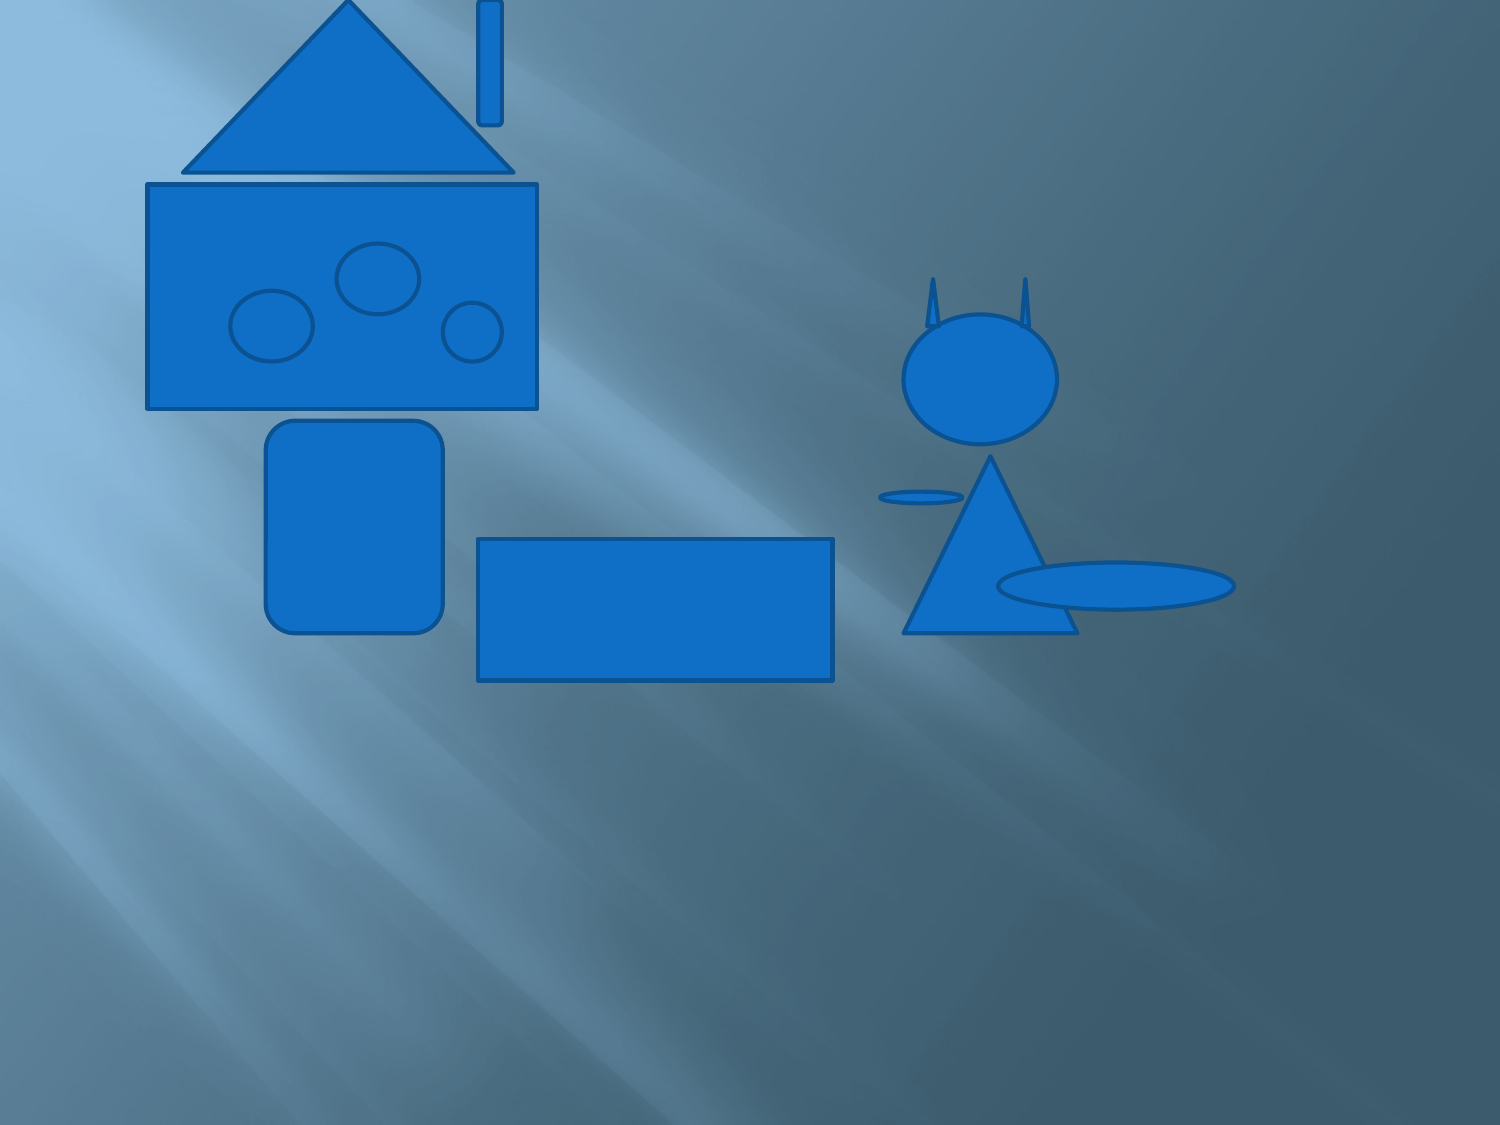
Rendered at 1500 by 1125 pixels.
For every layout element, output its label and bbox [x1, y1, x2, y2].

text_box [181, 0, 516, 175]
text_box [440, 300, 504, 364]
picture [0, 0, 1500, 1125]
text_box [334, 241, 422, 317]
text_box [476, 537, 835, 683]
text_box [925, 276, 941, 329]
text_box [263, 418, 445, 636]
text_box [476, 0, 504, 128]
text_box [1019, 276, 1032, 329]
text_box [996, 560, 1237, 612]
text_box [228, 288, 315, 364]
text_box [901, 312, 1060, 447]
text_box [901, 454, 1080, 636]
text_box [145, 182, 539, 411]
text_box [878, 489, 965, 506]
